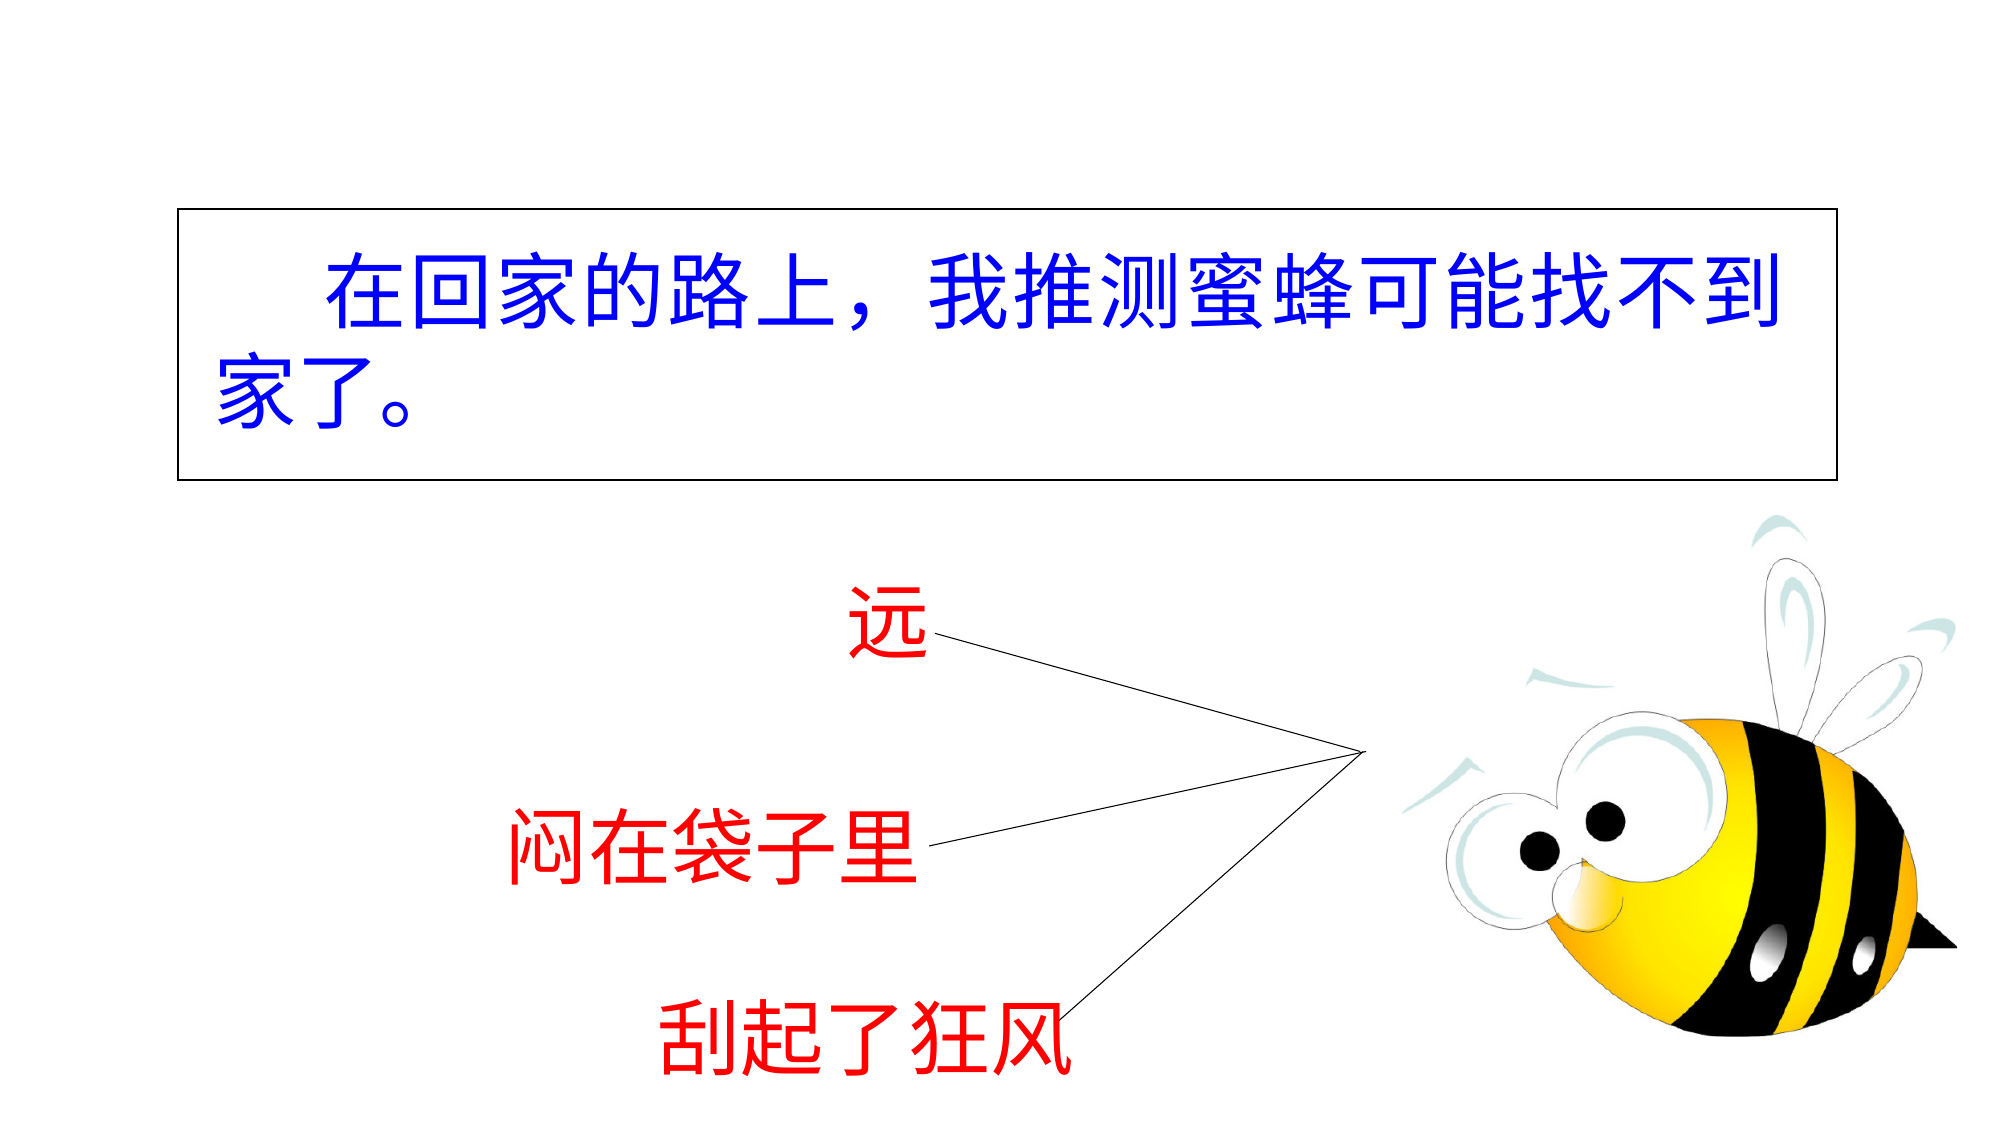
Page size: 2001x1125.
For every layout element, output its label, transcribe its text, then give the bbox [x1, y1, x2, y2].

text_box [177, 208, 1838, 481]
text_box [929, 751, 1056, 846]
text_box 闷在袋子里 [490, 787, 993, 903]
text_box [934, 633, 1361, 751]
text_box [1056, 751, 1364, 1024]
text_box 在回家的路上，我推测蜜蜂可能找不到家了。 [198, 231, 1802, 447]
picture [1401, 515, 1958, 1037]
text_box 刮起了狂风 [642, 978, 1148, 1094]
text_box 远 [831, 561, 956, 677]
